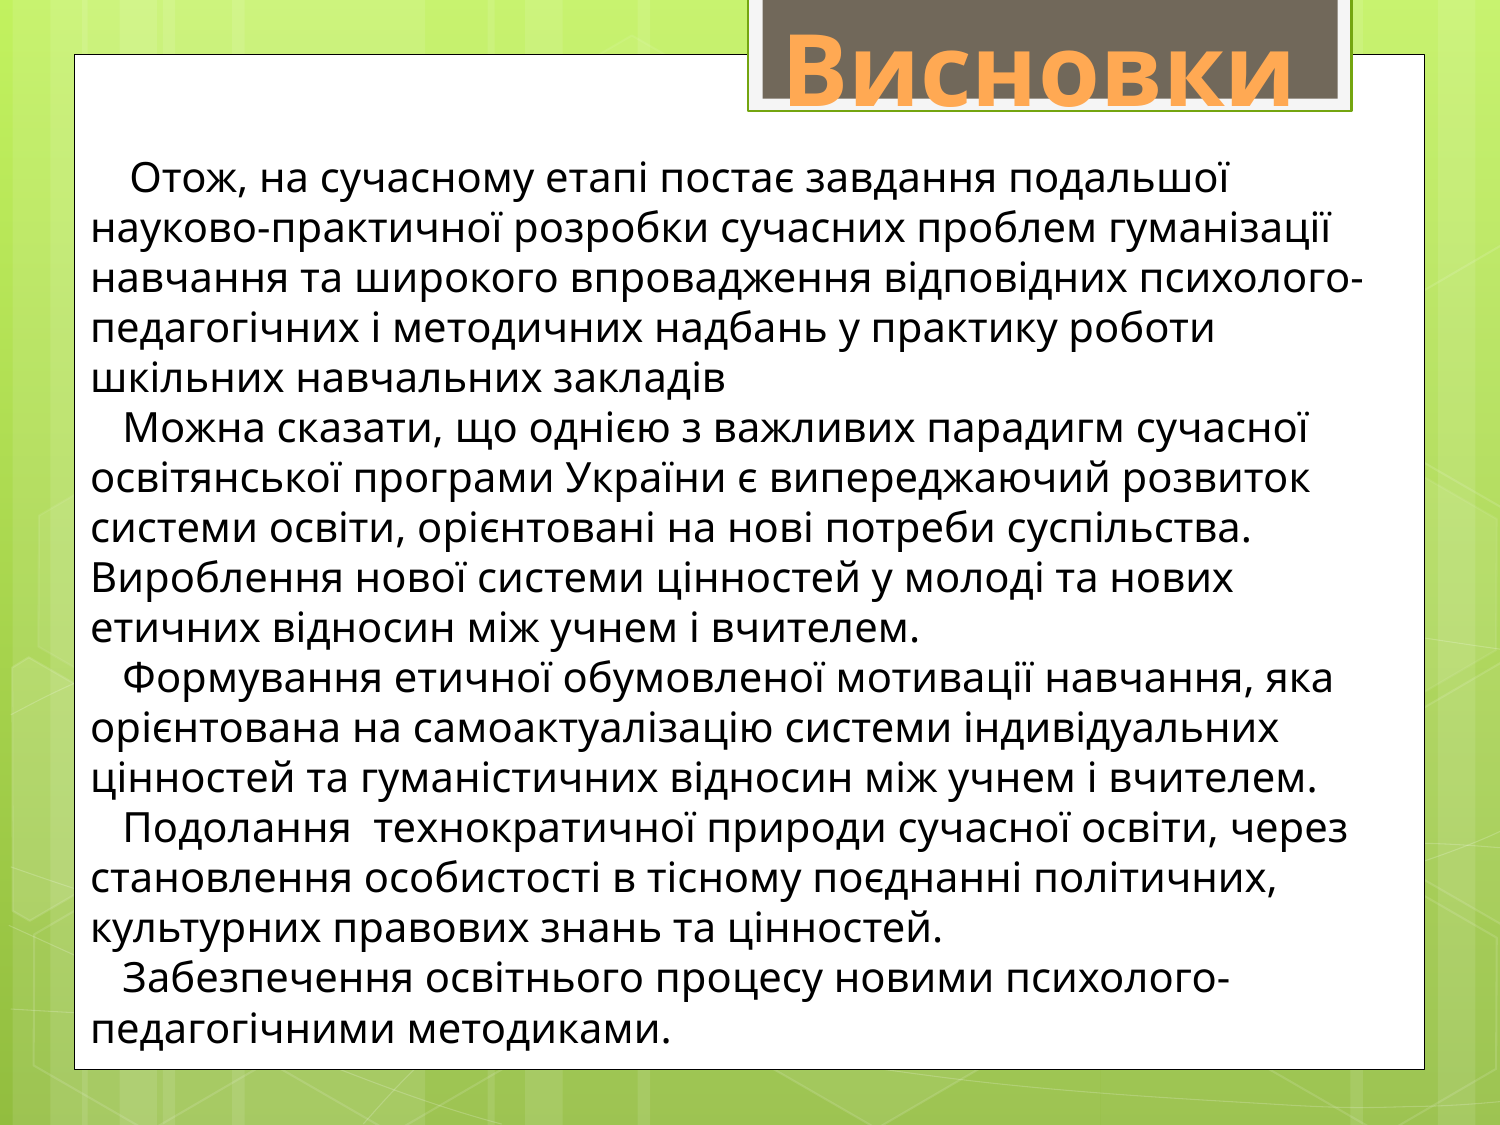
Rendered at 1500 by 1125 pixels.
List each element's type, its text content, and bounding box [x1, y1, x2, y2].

text_box Висновки [766, 0, 1313, 135]
text_box Отож, на сучасному етапі постає завдання подальшої науково-практичної розробки сучасних проблем гуманізації навчання та широкого впровадження відповідних психолого-педагогічних і методичних надбань у практику роботи шкільних навчальних закладів Можна сказати, що однією з важливих парадигм сучасної освітянської програми України є випереджаючий розвиток системи освіти, орієнтовані на нові потреби суспільства. Вироблення нової системи цінностей у молоді та нових етичних відносин між учнем і вчителем. Формування етичної обумовленої мотивації навчання, яка орієнтована на самоактуалізацію системи індивідуальних цінностей та гуманістичних відносин між учнем і вчителем. Подолання технократичної природи сучасної освіти, через становлення особистості в тісному поєднанні політичних, культурних правових знань та цінностей. Забезпечення освітнього процесу новими психолого-педагогічними методиками. [75, 143, 1423, 1125]
